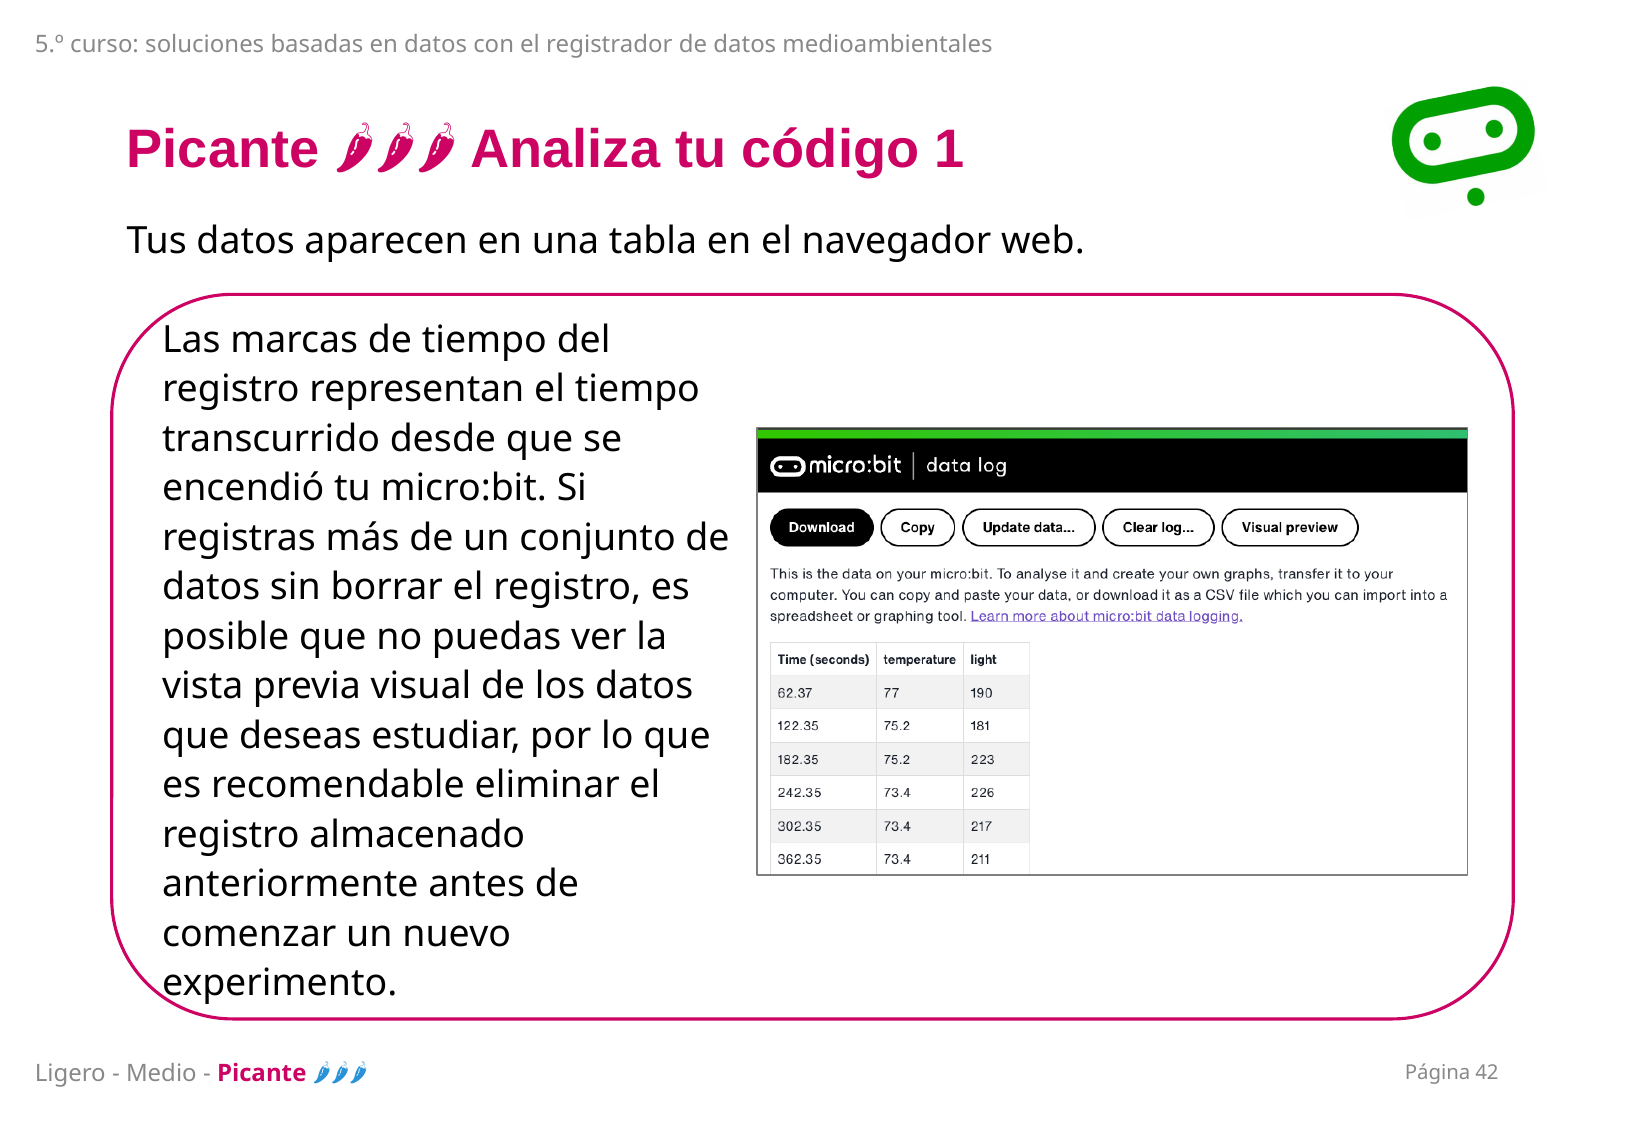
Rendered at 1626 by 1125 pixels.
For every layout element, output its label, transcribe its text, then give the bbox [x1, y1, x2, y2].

picture [757, 427, 1467, 875]
slide_number Página 42 [1147, 1042, 1514, 1103]
text_box Ligero - Medio - Picante 🌶️🌶️🌶️ [19, 1042, 623, 1103]
title Picante 🌶️🌶️🌶️ Analiza tu código 1 [111, 74, 1385, 203]
list Tus datos aparecen en una tabla en el navegador web. [111, 203, 1562, 354]
picture [1385, 80, 1547, 220]
text_box Las marcas de tiempo del registro representan el tiempo transcurrido desde que se encendió tu micro:bit. Si registras más de un conjunto de datos sin borrar el registro, es posible que no puedas ver la vista previa visual de los datos que deseas estudiar, por lo que es recomendable eliminar el registro almacenado anteriormente antes de comenzar un nuevo experimento. [111, 294, 1514, 1019]
